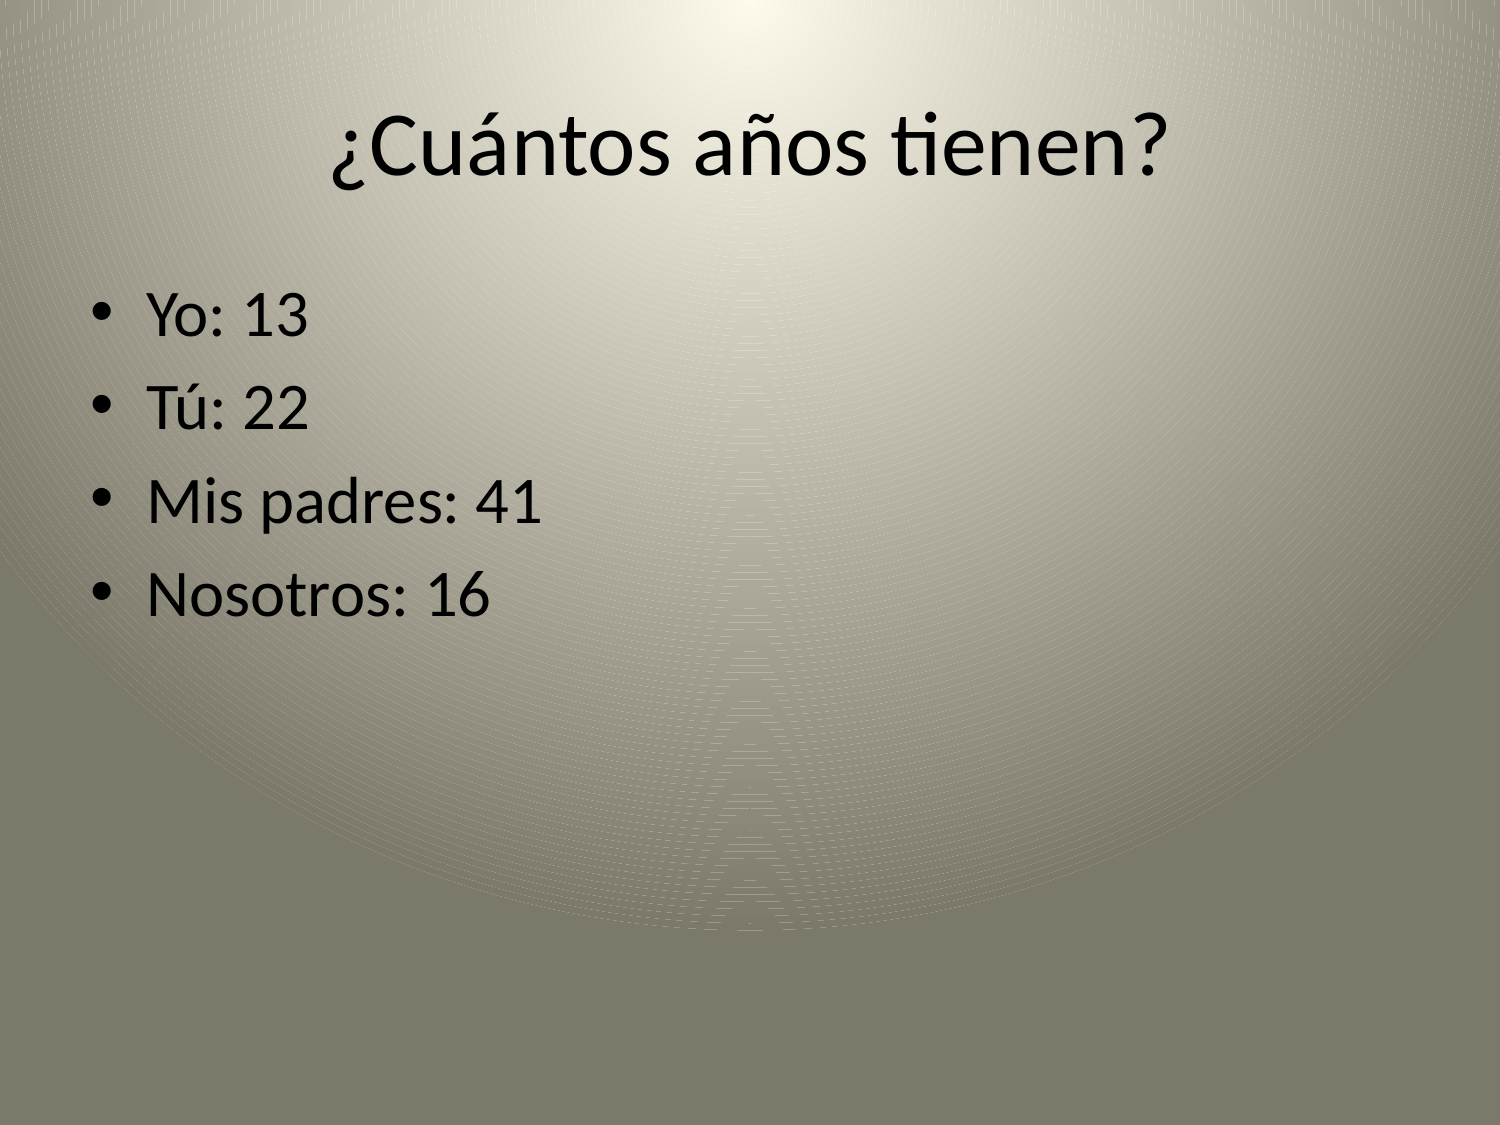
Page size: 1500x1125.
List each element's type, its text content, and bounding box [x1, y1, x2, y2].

list Yo: 13 Tú: 22 Mis padres: 41 Nosotros: 16 [75, 262, 1425, 1005]
title ¿Cuántos años tienen? [75, 45, 1425, 233]
